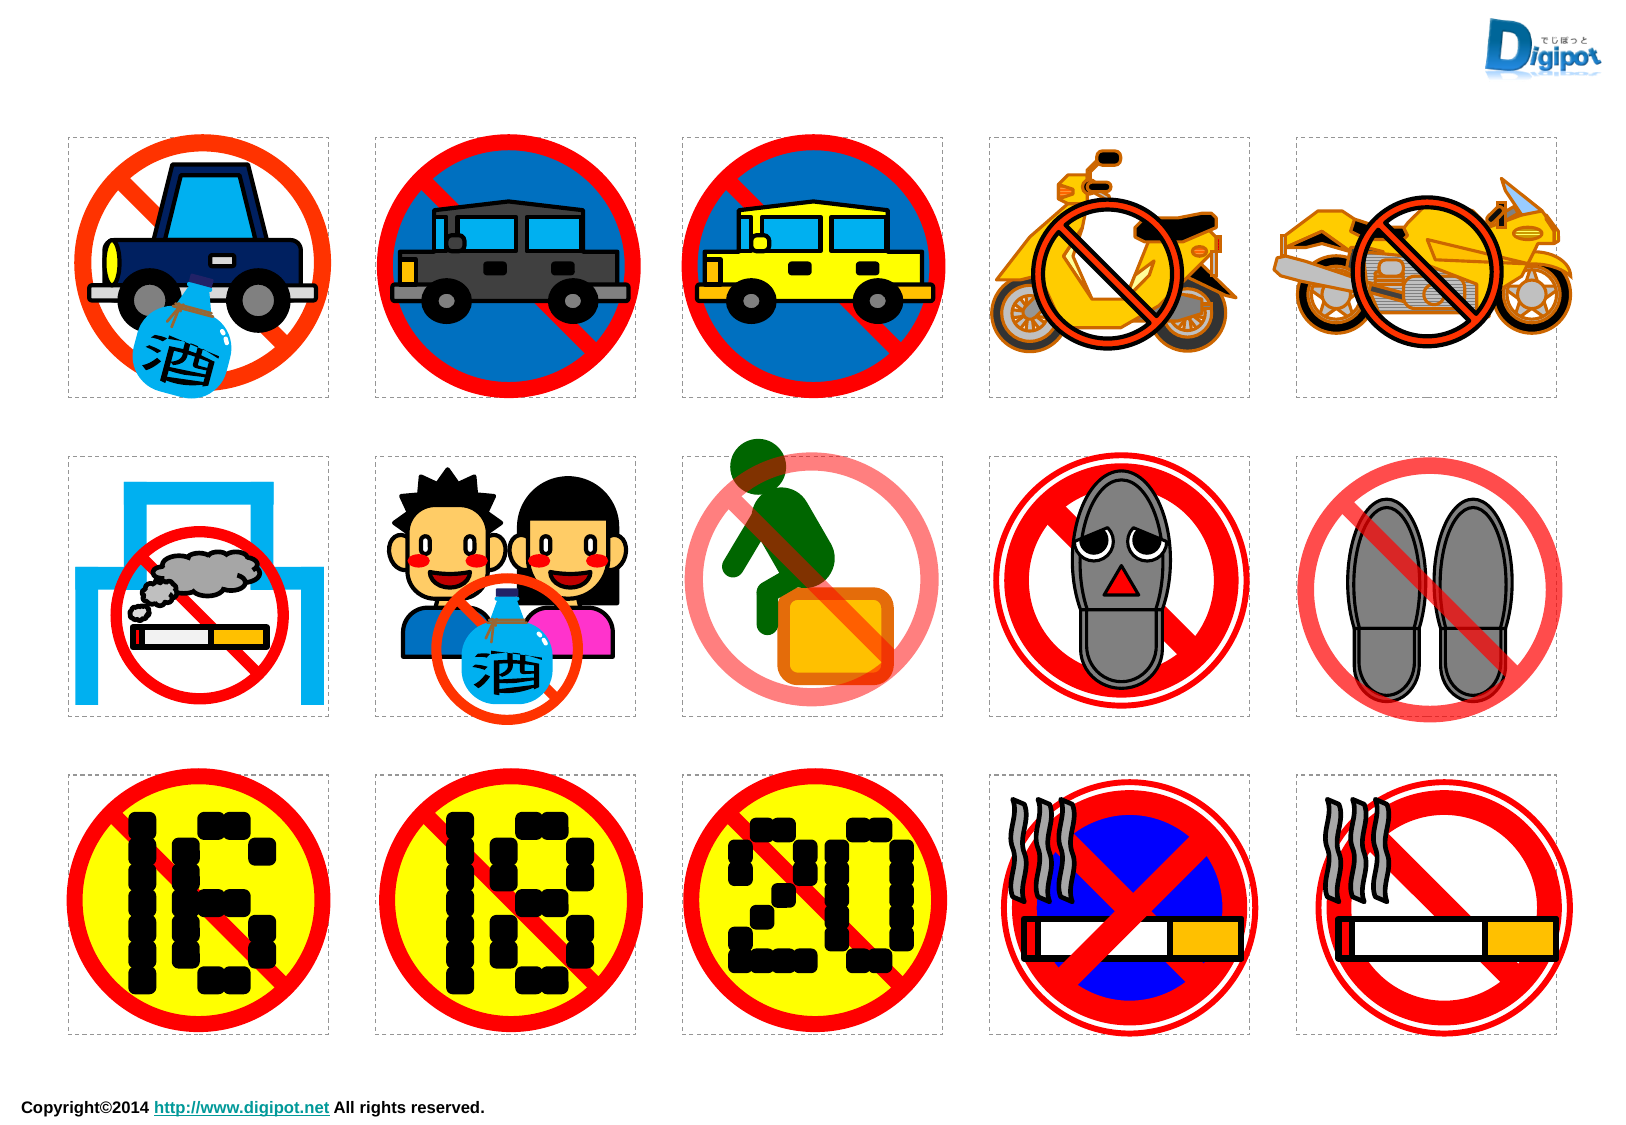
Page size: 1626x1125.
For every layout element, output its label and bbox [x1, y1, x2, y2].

text_box [991, 150, 1231, 352]
text_box [131, 814, 274, 992]
text_box [683, 767, 948, 1033]
text_box [378, 767, 644, 1033]
picture [1485, 18, 1602, 82]
text_box [73, 134, 332, 397]
text_box [75, 481, 325, 706]
text_box [376, 133, 641, 399]
text_box [389, 469, 627, 726]
text_box [992, 452, 1250, 709]
text_box [1000, 778, 1259, 1037]
text_box [1272, 178, 1571, 347]
text_box [66, 767, 331, 1033]
text_box [1297, 457, 1563, 723]
text_box [681, 133, 946, 399]
text_box [731, 820, 912, 971]
text_box [449, 814, 592, 992]
text_box [684, 438, 939, 707]
text_box [1315, 778, 1574, 1037]
